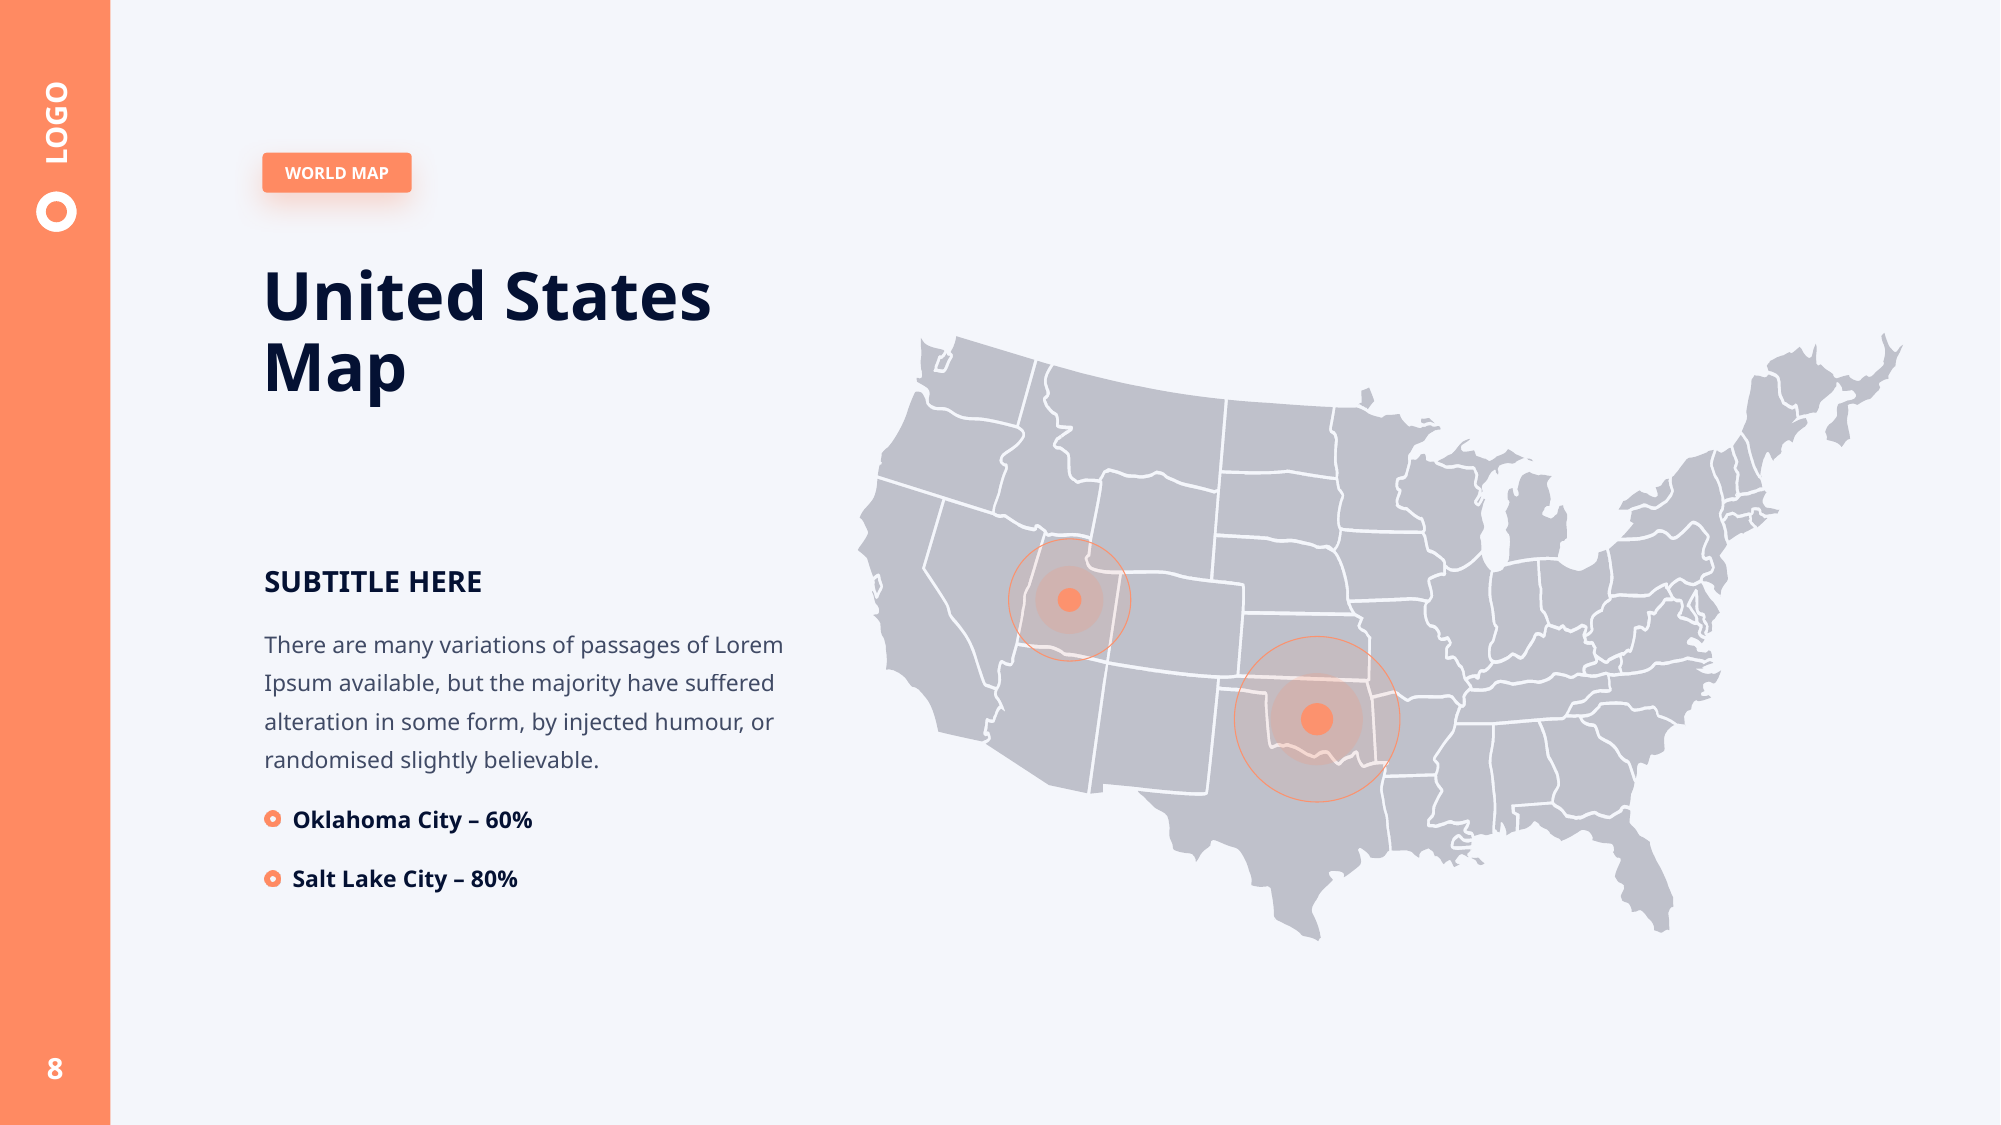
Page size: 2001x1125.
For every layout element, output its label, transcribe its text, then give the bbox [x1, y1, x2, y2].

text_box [1234, 636, 1400, 803]
picture [264, 810, 281, 827]
title United States Map [262, 262, 1061, 429]
slide_number 8 [24, 1040, 87, 1100]
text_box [1008, 538, 1131, 662]
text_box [857, 332, 1904, 942]
text_box SUBTITLE HERE There are many variations of passages of Lorem Ipsum available, but the majority have suffered alteration in some form, by injected humour, or randomised slightly believable. Oklahoma City – 60% Salt Lake City – 80% [264, 549, 829, 892]
picture [264, 870, 281, 887]
